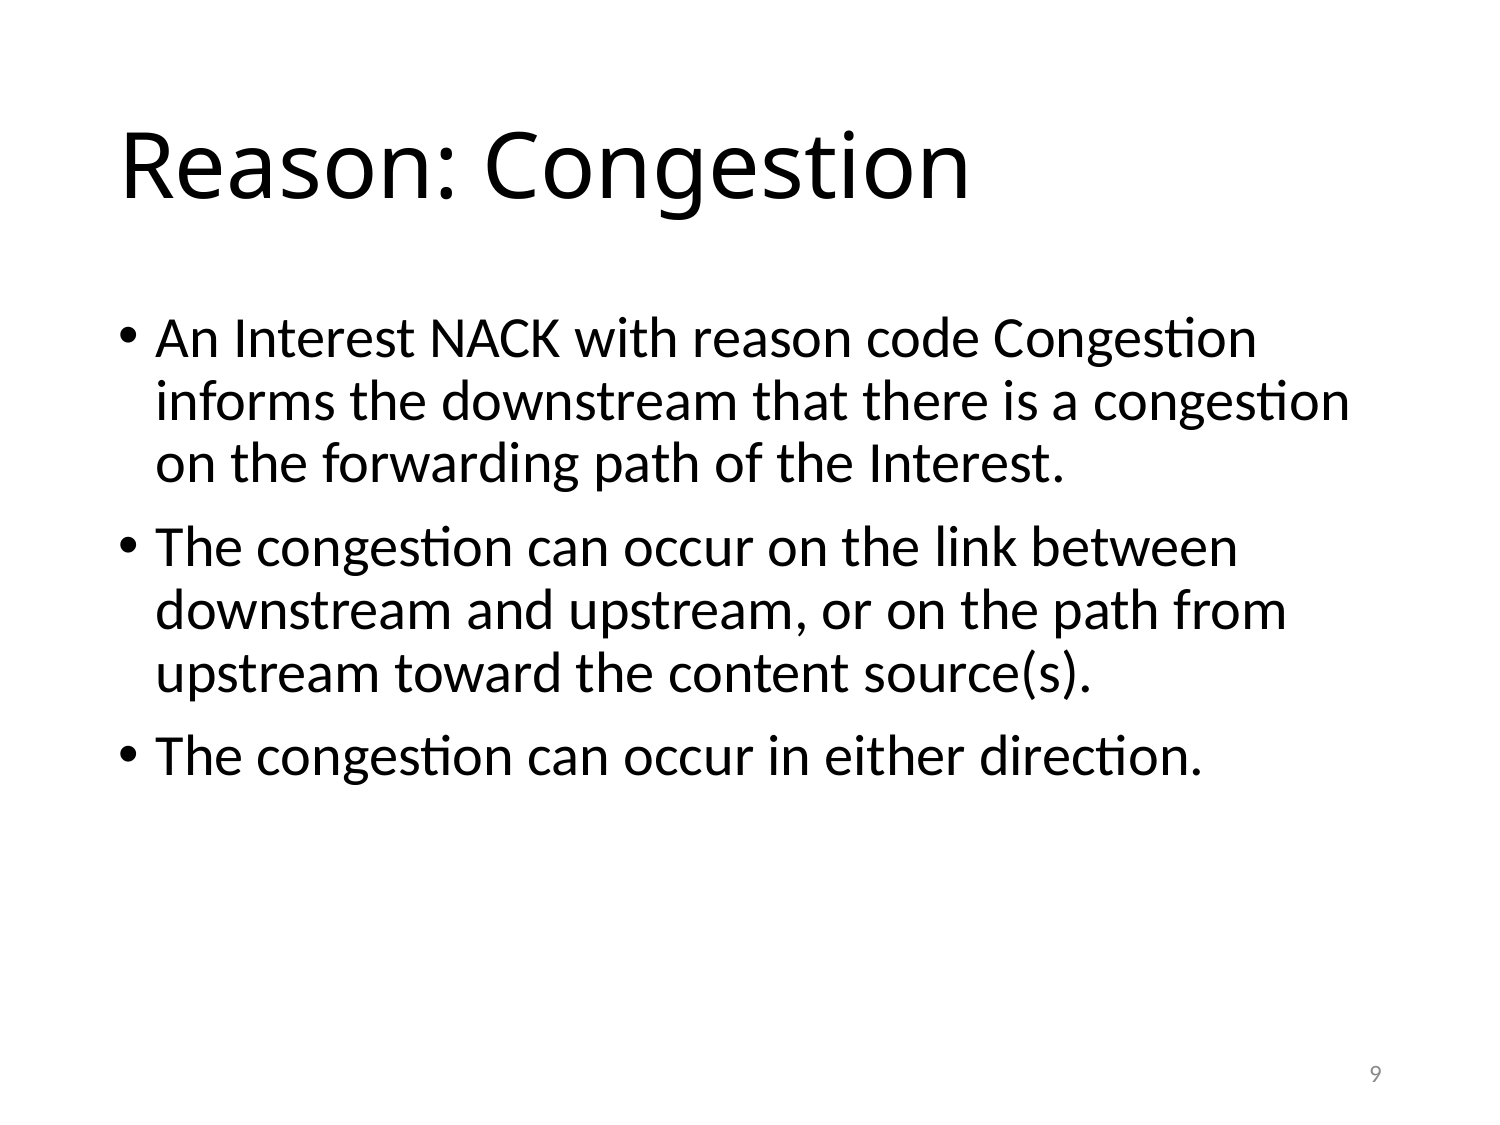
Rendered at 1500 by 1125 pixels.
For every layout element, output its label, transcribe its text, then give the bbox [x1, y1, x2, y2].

slide_number 9 [1059, 1042, 1397, 1103]
list An Interest NACK with reason code Congestion informs the downstream that there is a congestion on the forwarding path of the Interest. The congestion can occur on the link between downstream and upstream, or on the path from upstream toward the content source(s). The congestion can occur in either direction. [103, 299, 1397, 1014]
title Reason: Congestion [103, 59, 1397, 278]
